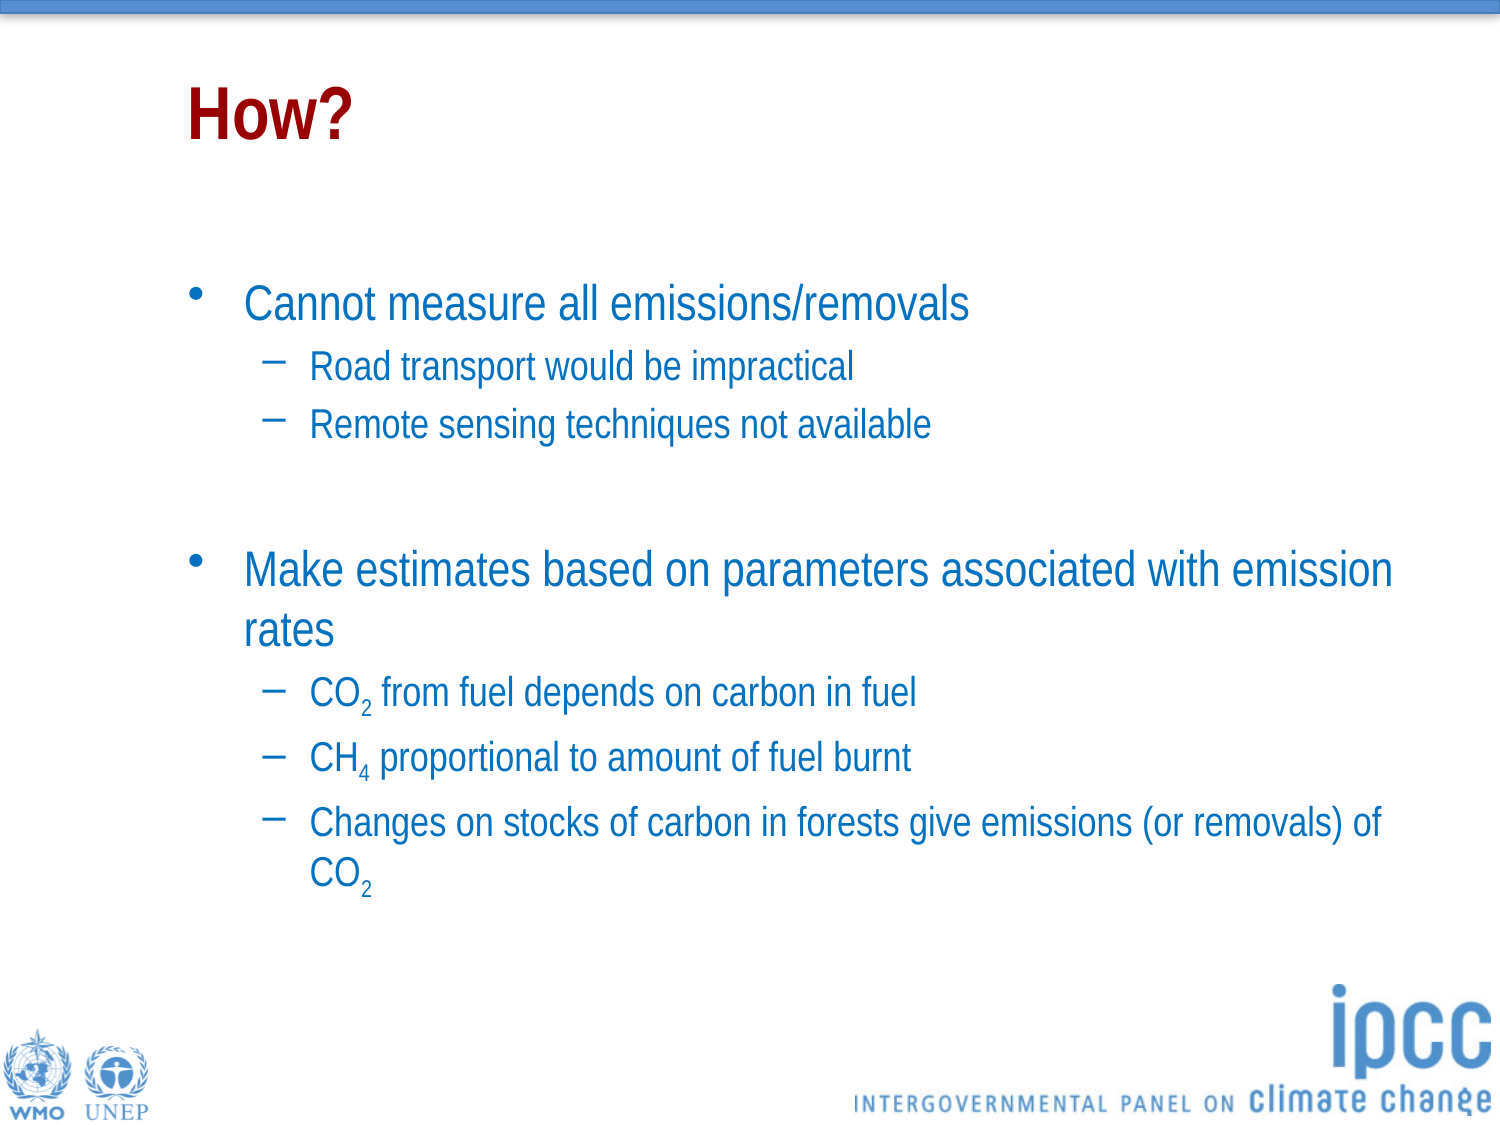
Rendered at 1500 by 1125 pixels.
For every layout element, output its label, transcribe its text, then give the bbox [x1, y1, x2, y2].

list Cannot measure all emissions/removals Road transport would be impractical Remote sensing techniques not available Make estimates based on parameters associated with emission rates CO2 from fuel depends on carbon in fuel CH4 proportional to amount of fuel burnt Changes on stocks of carbon in forests give emissions (or removals) of CO2 [172, 262, 1426, 1006]
picture [0, 1027, 153, 1125]
title How? [172, 26, 1473, 193]
picture [855, 984, 1491, 1116]
